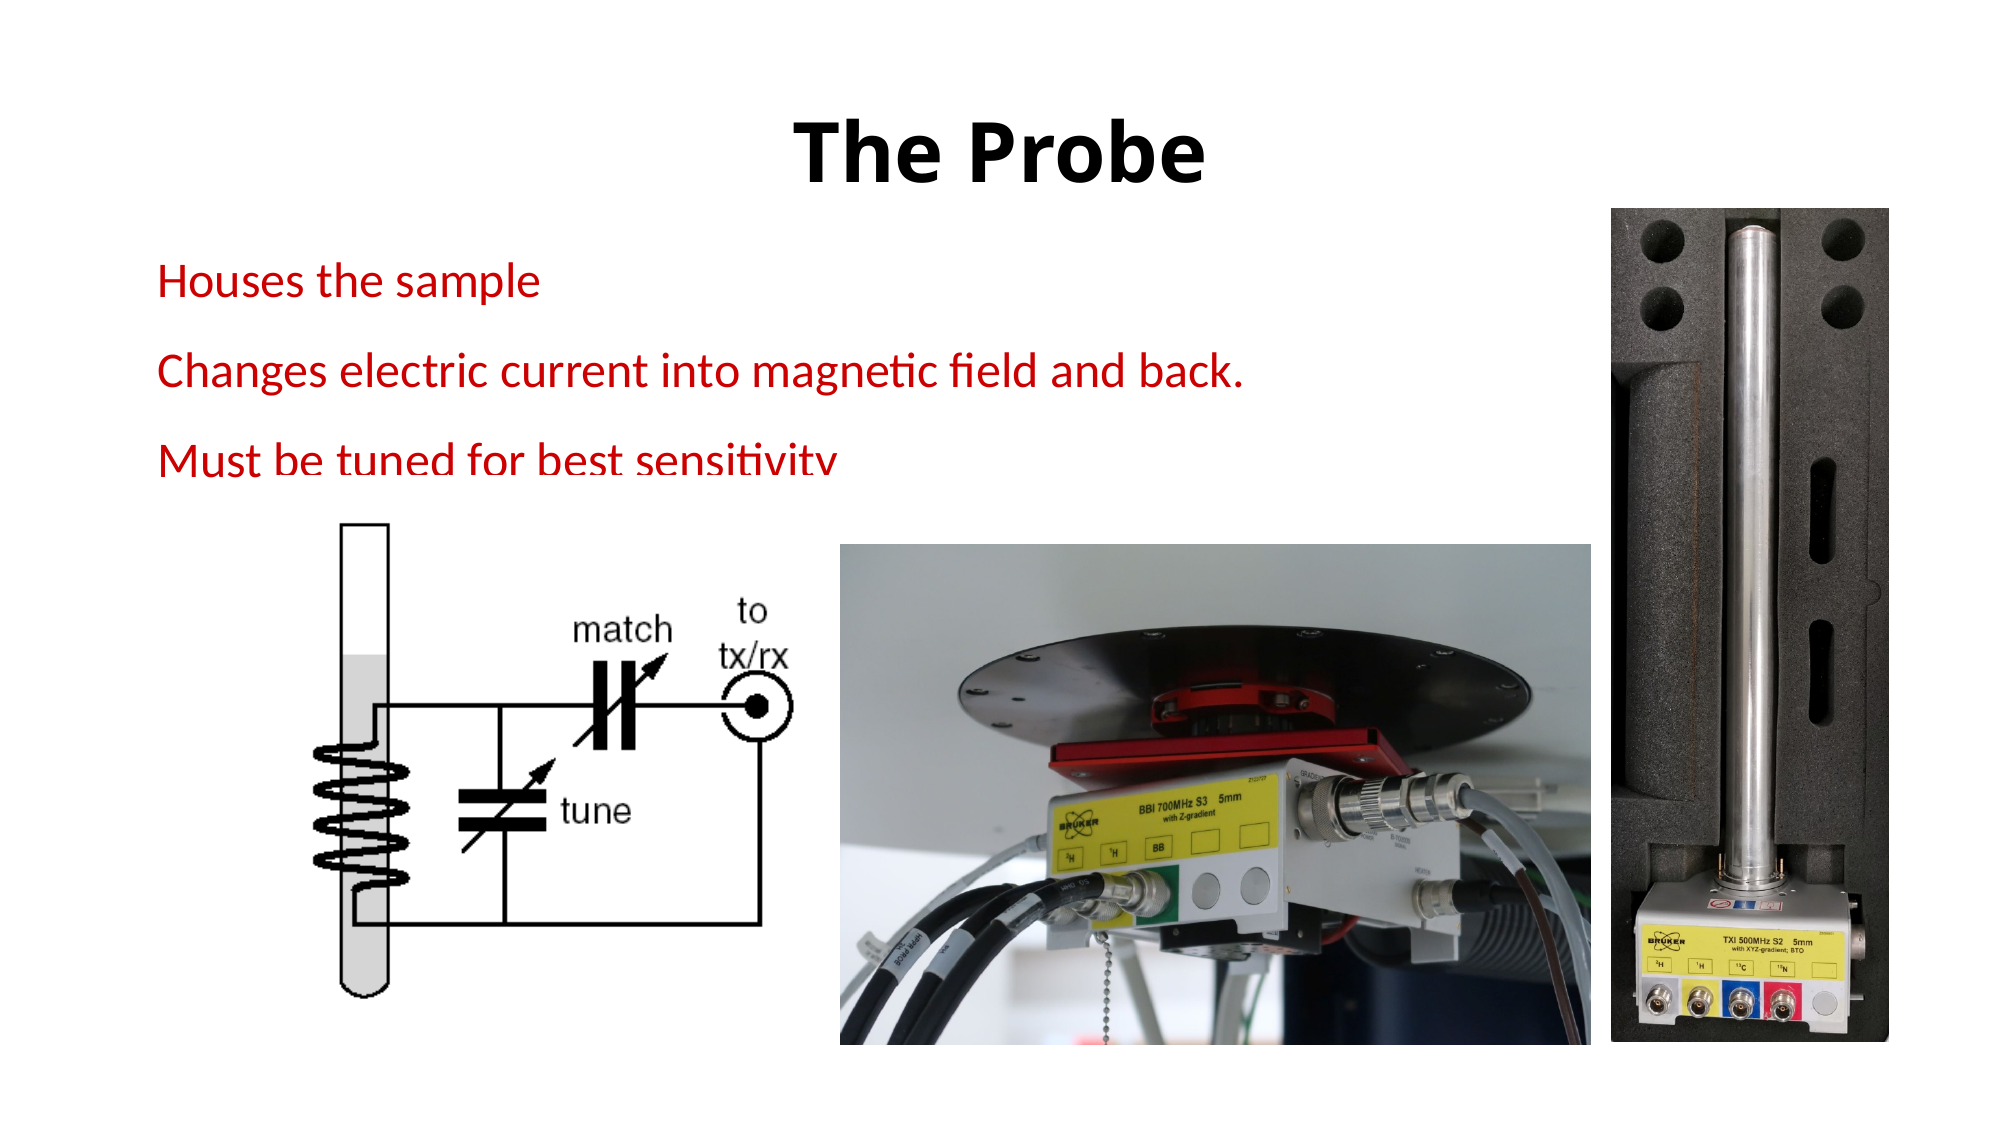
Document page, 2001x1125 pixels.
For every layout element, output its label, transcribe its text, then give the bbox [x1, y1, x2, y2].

picture [840, 544, 1591, 1045]
title The Probe [249, 0, 1750, 208]
picture [268, 475, 836, 1060]
picture [1611, 208, 1889, 1042]
text_box Houses the sample Changes electric current into magnetic field and back. Must be tuned for best sensitivity [142, 209, 1611, 495]
